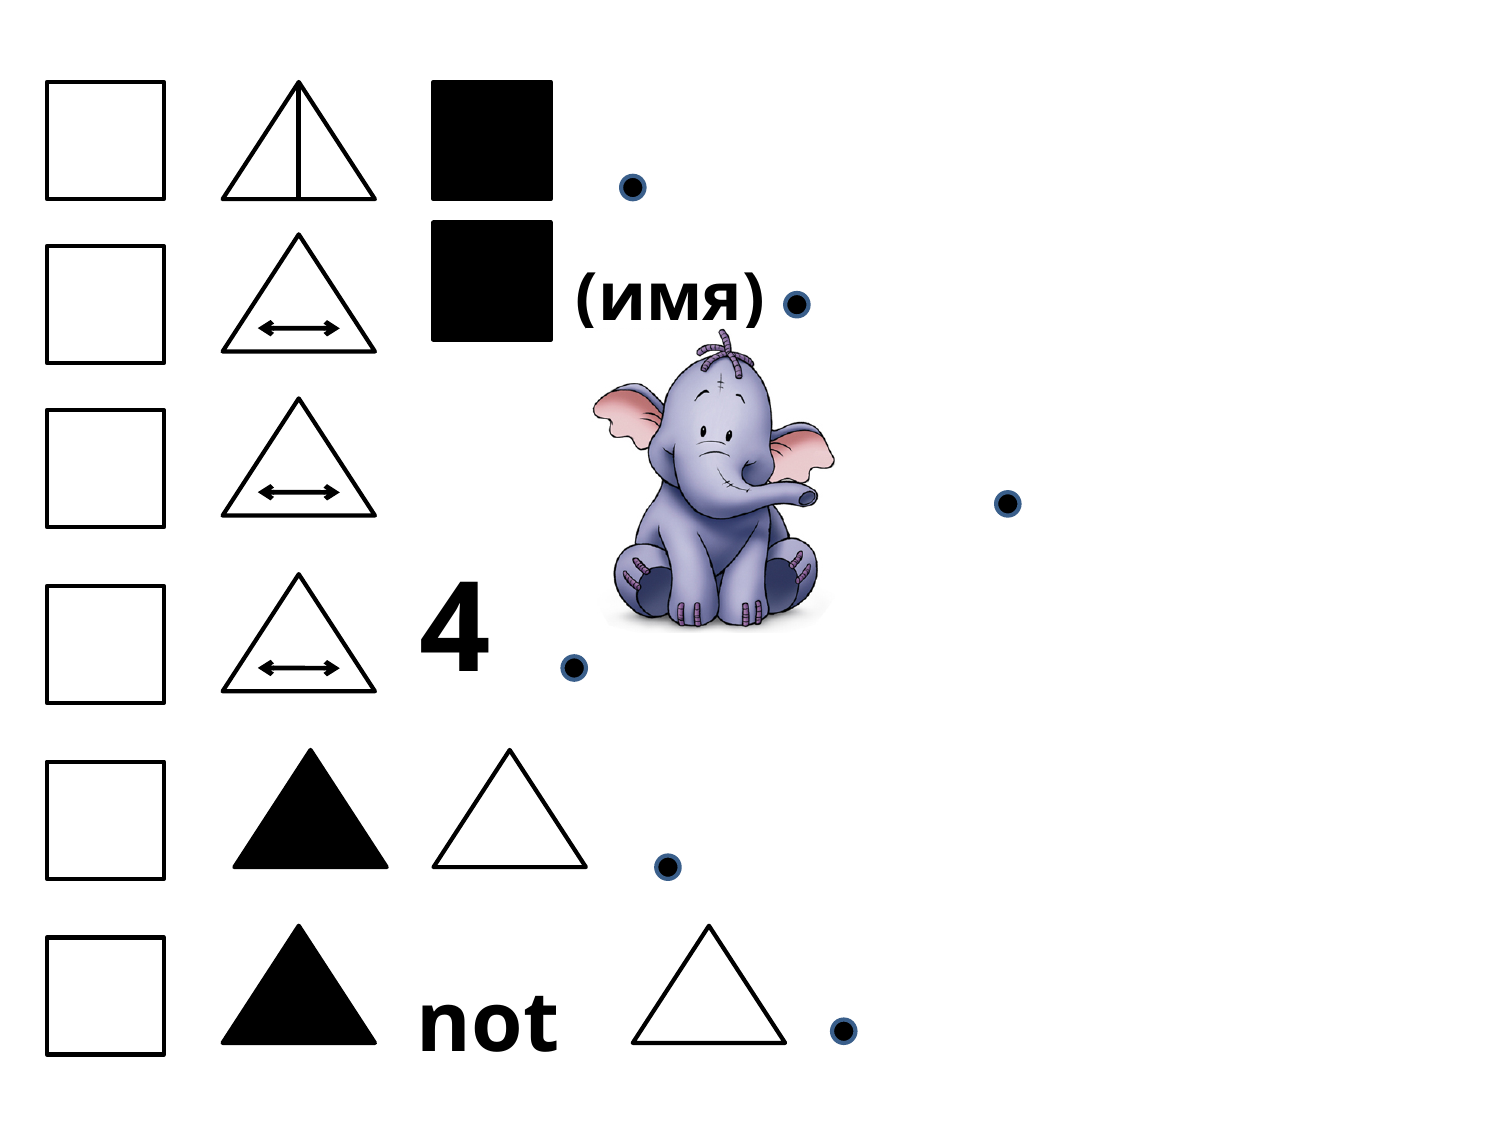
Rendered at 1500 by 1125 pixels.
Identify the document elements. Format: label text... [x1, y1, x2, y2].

text_box [45, 408, 166, 529]
text_box [220, 150, 377, 202]
text_box [630, 923, 787, 1046]
text_box [994, 490, 1022, 518]
text_box [259, 79, 338, 138]
text_box [560, 654, 589, 682]
text_box not [402, 960, 575, 1076]
text_box [232, 747, 389, 870]
text_box [783, 290, 811, 319]
text_box [619, 173, 647, 202]
text_box [431, 220, 553, 342]
text_box [45, 935, 166, 1057]
text_box [220, 923, 377, 1046]
text_box [45, 584, 166, 705]
text_box [45, 244, 166, 365]
text_box [45, 80, 166, 201]
text_box [431, 747, 588, 870]
text_box [220, 572, 377, 694]
text_box [220, 232, 377, 354]
picture [585, 327, 841, 633]
text_box [829, 1017, 858, 1046]
text_box [220, 396, 377, 518]
text_box 4 [405, 538, 507, 704]
text_box (имя) [486, 246, 781, 341]
text_box [654, 853, 682, 881]
text_box [431, 80, 553, 201]
text_box [45, 760, 166, 881]
